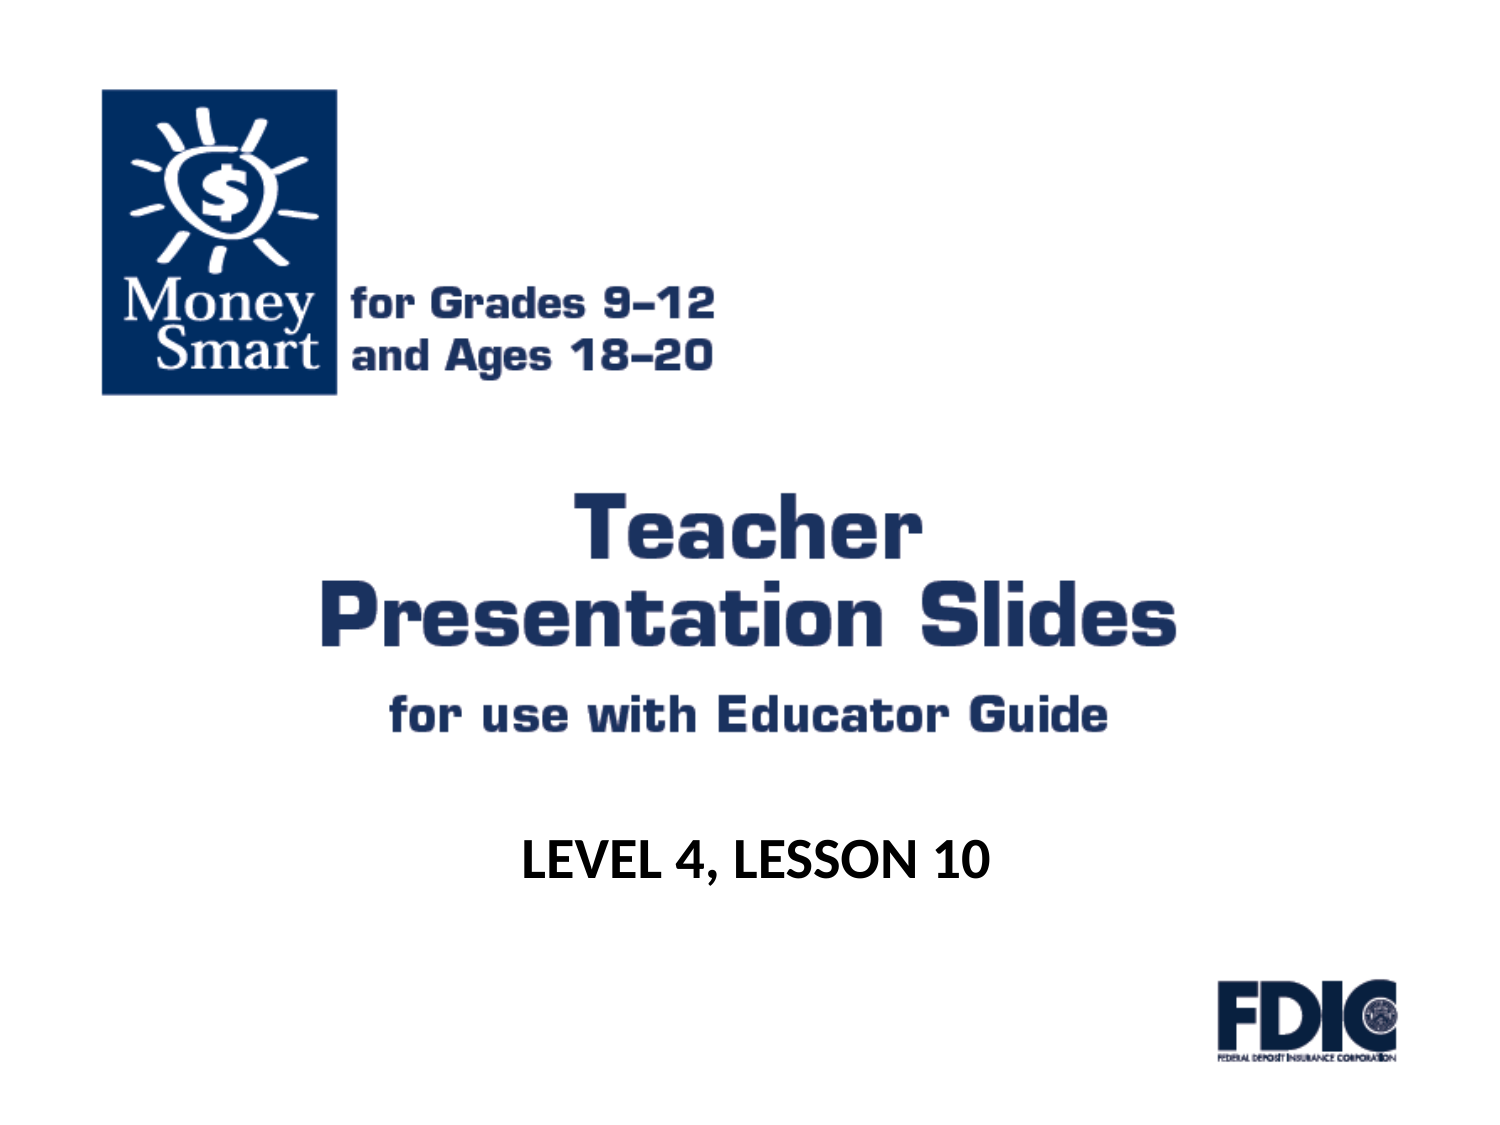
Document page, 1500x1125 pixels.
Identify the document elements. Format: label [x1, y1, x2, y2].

picture [62, 41, 1426, 1094]
